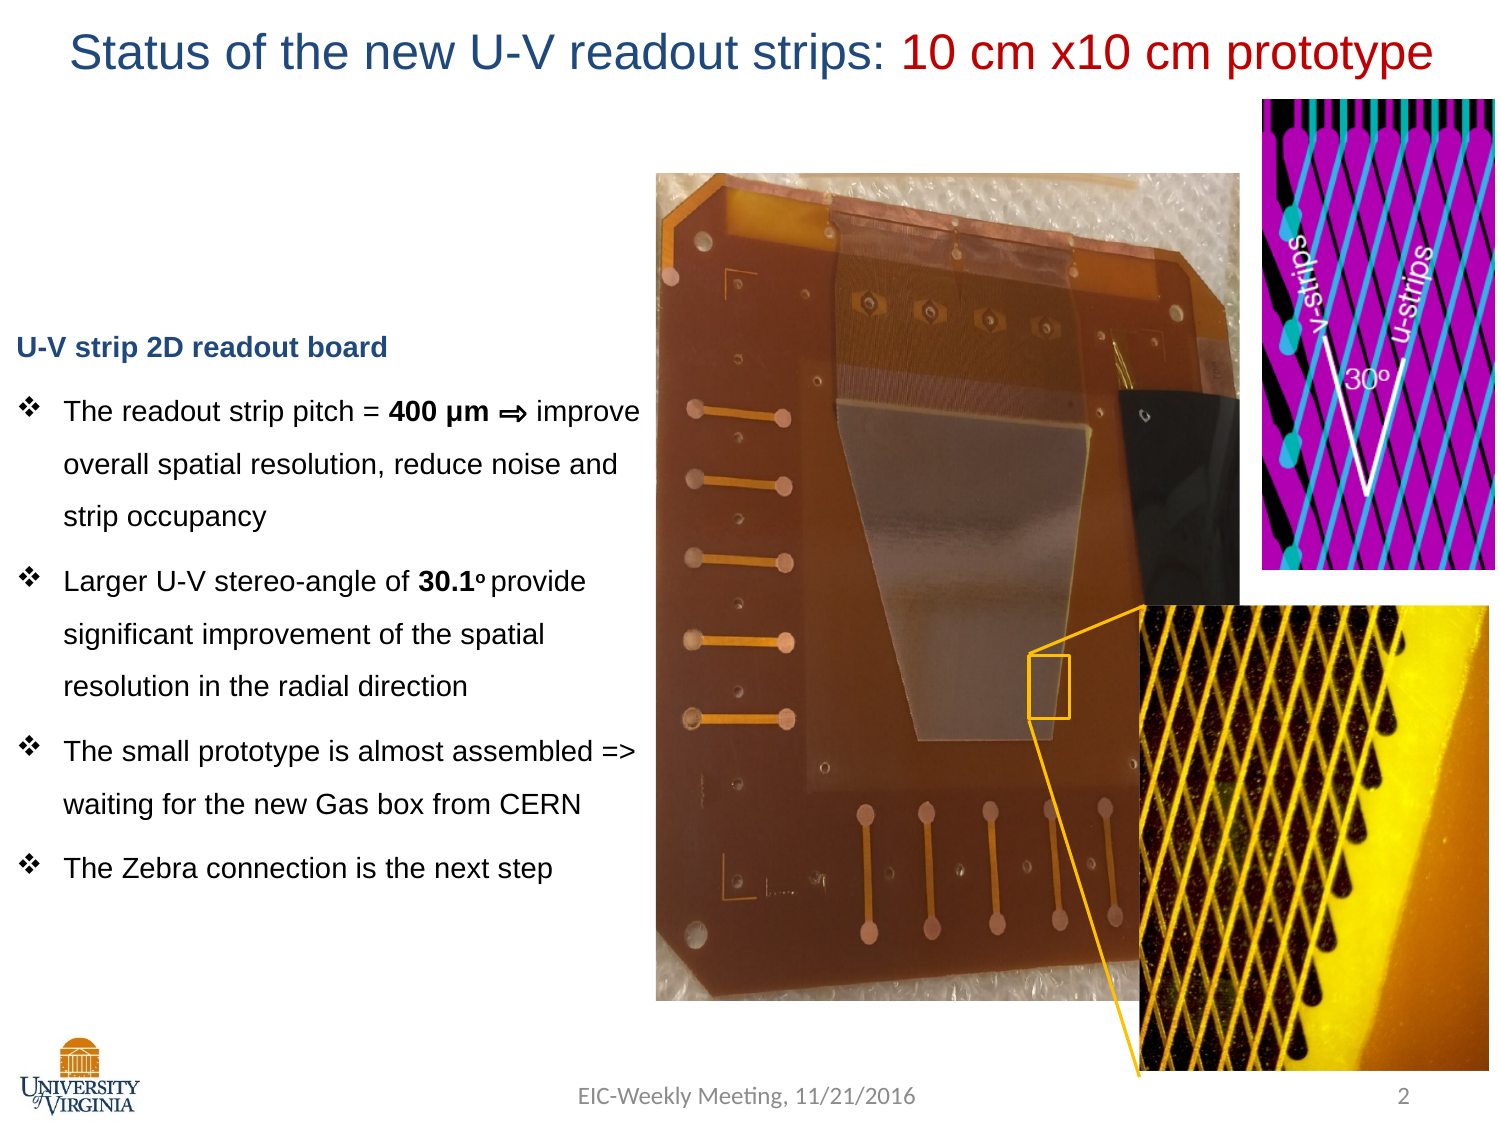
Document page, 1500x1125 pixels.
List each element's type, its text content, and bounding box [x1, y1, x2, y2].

picture [0, 1035, 150, 1125]
title Status of the new U-V readout strips: 10 cm x10 cm prototype [1, 0, 1500, 100]
text_box U-V strip 2D readout board The readout strip pitch = 400 μm ⇨ improve overall spatial resolution, reduce noise and strip occupancy Larger U-V stereo-angle of 30.1o provide significant improvement of the spatial resolution in the radial direction The small prototype is almost assembled => waiting for the new Gas box from CERN The Zebra connection is the next step [1, 302, 650, 893]
picture [1261, 99, 1495, 570]
slide_number 2 [1074, 1071, 1425, 1125]
picture [655, 172, 1500, 1070]
footer EIC-Weekly Meeting, 11/21/2016 [487, 1065, 1013, 1125]
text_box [1028, 720, 1140, 1078]
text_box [1028, 605, 1145, 654]
